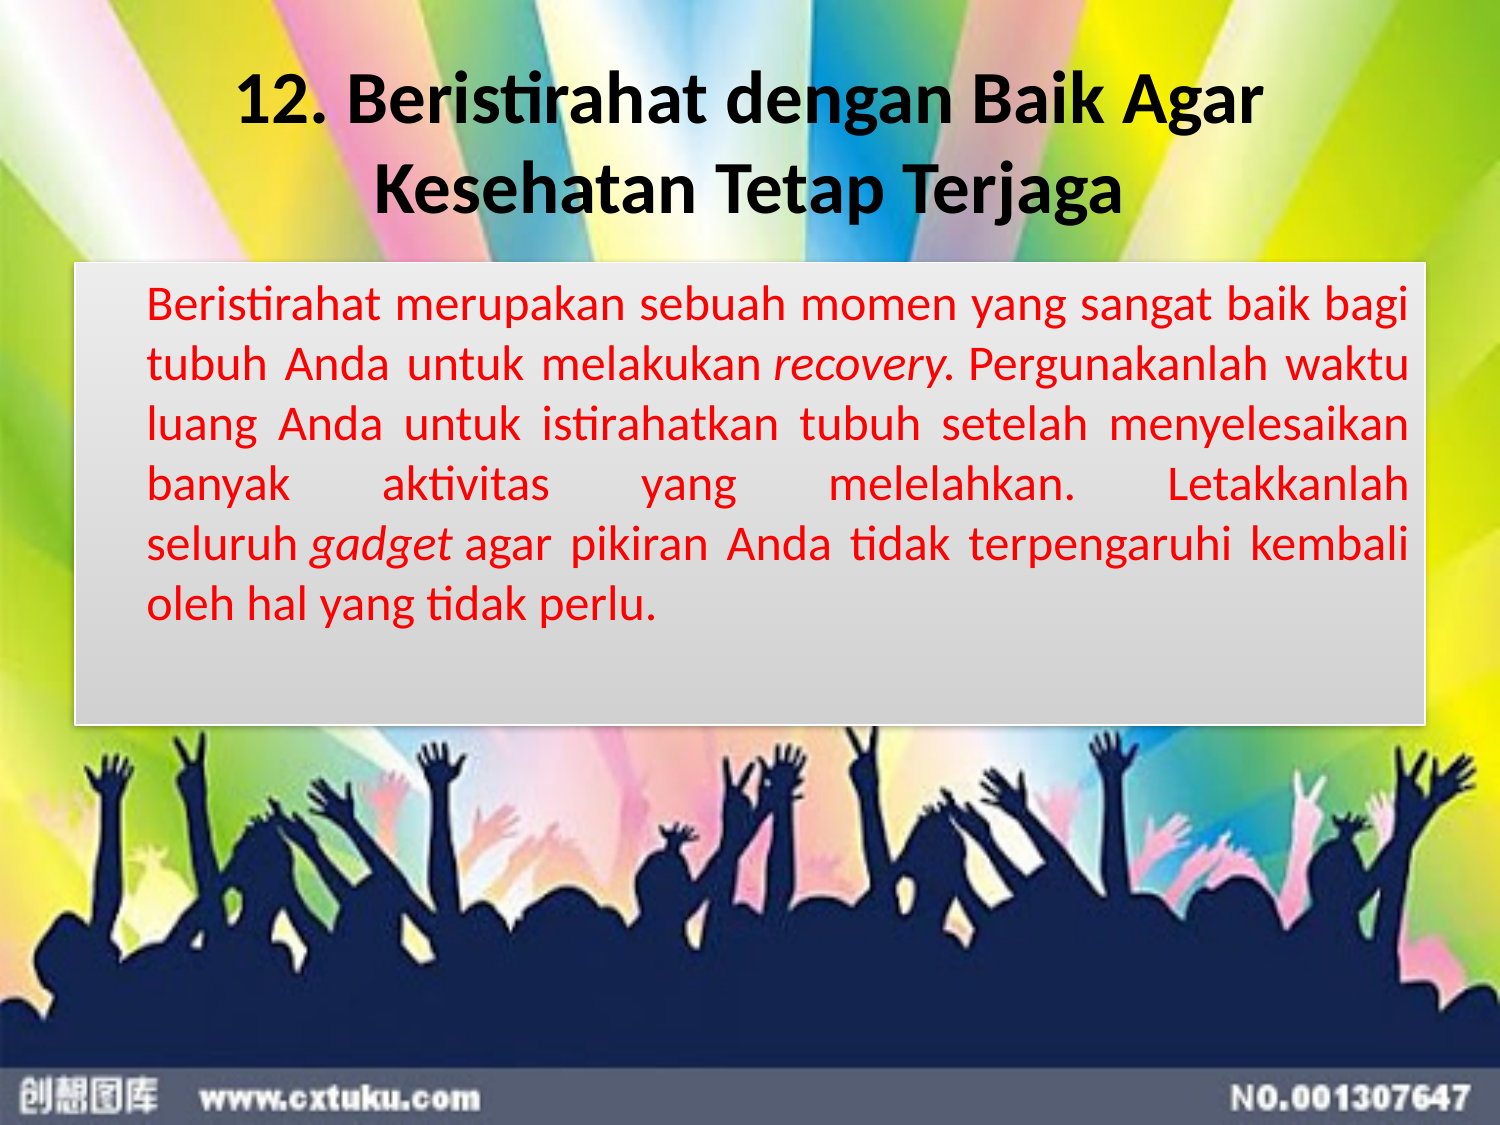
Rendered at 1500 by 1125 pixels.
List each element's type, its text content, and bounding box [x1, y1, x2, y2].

list Beristirahat merupakan sebuah momen yang sangat baik bagi tubuh Anda untuk melakukan recovery. Pergunakanlah waktu luang Anda untuk istirahatkan tubuh setelah menyelesaikan banyak aktivitas yang melelahkan. Letakkanlah seluruh gadget agar pikiran Anda tidak terpengaruhi kembali oleh hal yang tidak perlu. [74, 262, 1426, 726]
picture [0, 0, 1500, 1125]
title 12. Beristirahat dengan Baik Agar Kesehatan Tetap Terjaga [75, 45, 1425, 233]
